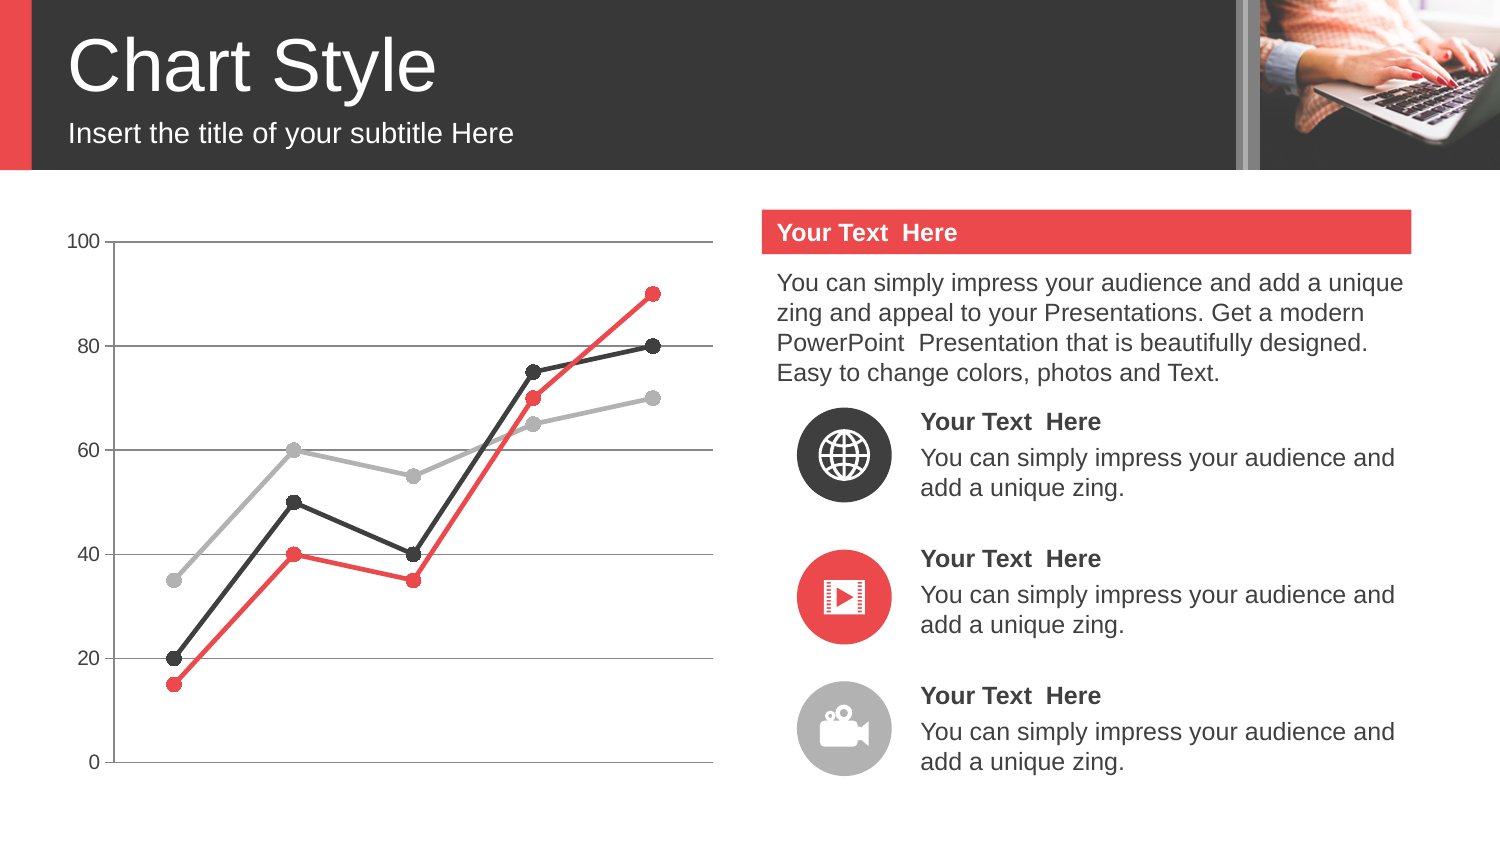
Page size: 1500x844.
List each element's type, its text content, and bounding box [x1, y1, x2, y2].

text_box [816, 427, 873, 483]
text_box [794, 547, 894, 647]
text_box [905, 534, 1424, 647]
list Insert the title of your subtitle Here [53, 108, 1235, 156]
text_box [761, 208, 1424, 396]
chart [52, 218, 727, 787]
text_box [794, 405, 894, 505]
text_box [822, 578, 867, 616]
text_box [905, 671, 1424, 784]
text_box [817, 702, 871, 749]
list Chart Style [53, 13, 1235, 108]
text_box [794, 679, 894, 779]
picture [0, 0, 1500, 844]
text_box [905, 398, 1424, 510]
